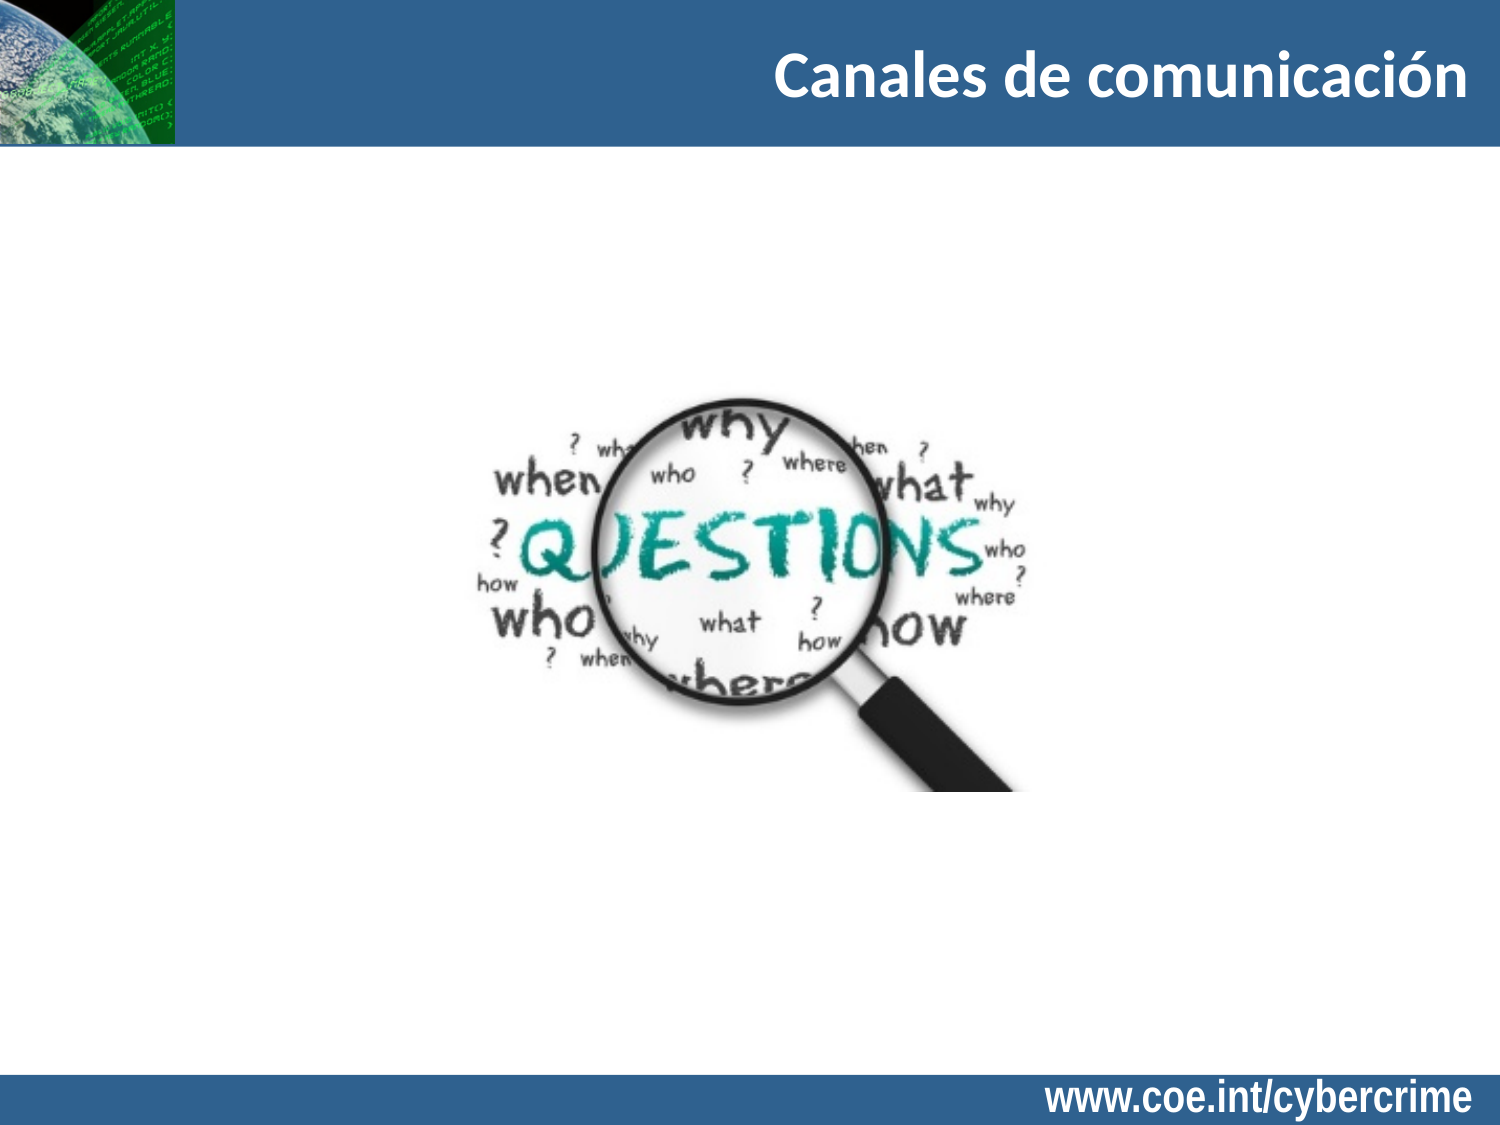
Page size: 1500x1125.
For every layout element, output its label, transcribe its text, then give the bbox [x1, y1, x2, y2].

picture [0, 0, 175, 144]
text_box www.coe.int/cybercrime [1030, 1059, 1500, 1125]
text_box [0, 1073, 1030, 1125]
text_box Canales de comunicación [177, 0, 1500, 149]
picture [443, 332, 1057, 793]
